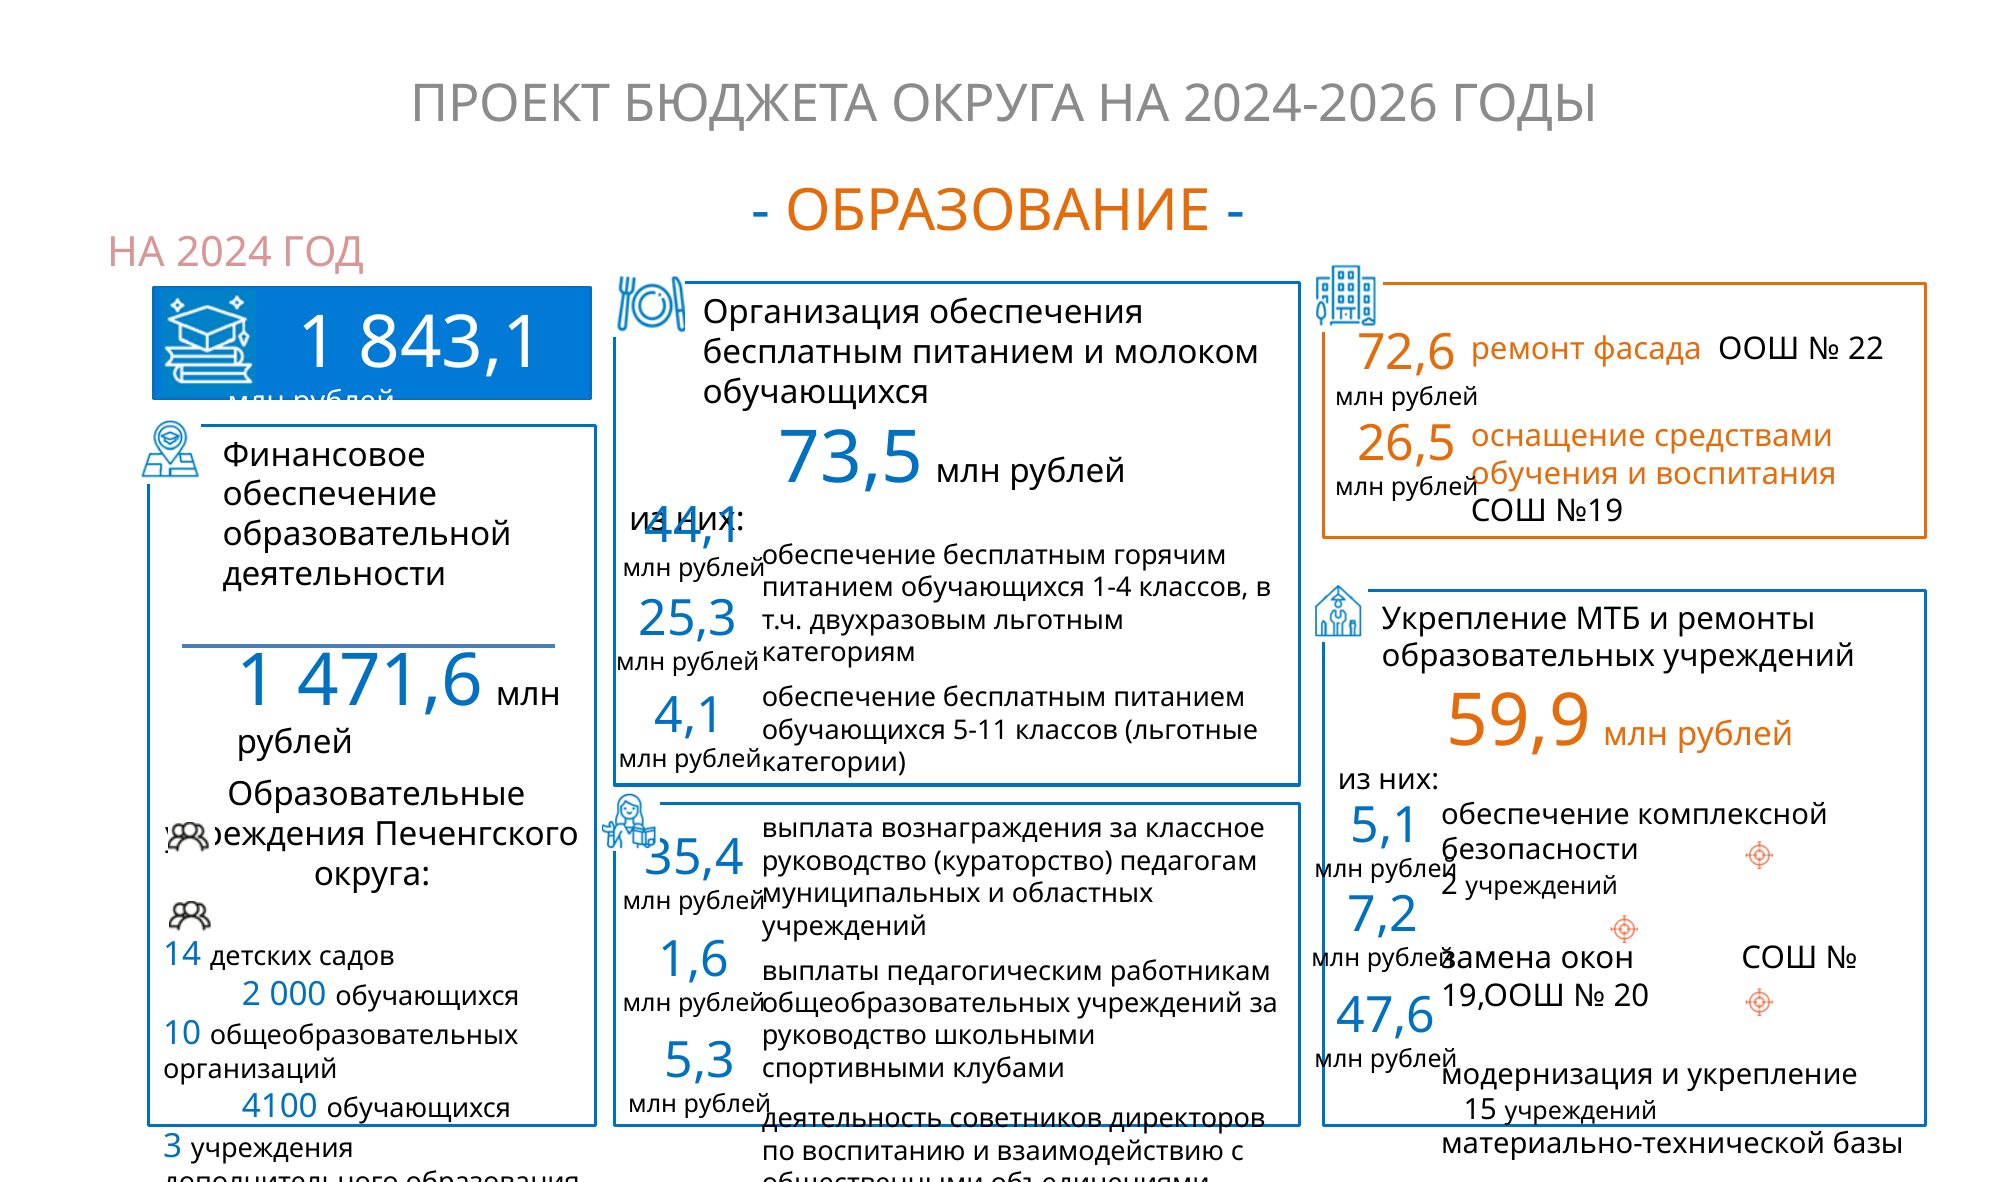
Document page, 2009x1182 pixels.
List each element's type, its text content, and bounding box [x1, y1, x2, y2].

text_box 4,1 млн рублей [603, 675, 777, 780]
text_box 5,3 млн рублей [613, 1019, 787, 1125]
text_box - ОБРАЗОВАНИЕ - [448, 164, 1548, 249]
text_box 25,3 млн рублей [601, 578, 775, 683]
picture [164, 293, 254, 385]
text_box 47,6 млн рублей [1299, 974, 1473, 1080]
title ПРОЕКТ БЮДЖЕТА ОКРУГА НА 2024-2026 ГОДЫ [100, 47, 1908, 154]
text_box 72,6 млн рублей [1320, 312, 1494, 402]
picture [1610, 909, 1639, 945]
picture [1313, 585, 1368, 643]
picture [1744, 982, 1773, 1018]
text_box 5,1 млн рублей [1299, 785, 1473, 890]
text_box Финансовое обеспечение образовательной деятельности 1 471,6 млн рублей Образовательные учреждения Печенгского округа: 14 детских садов 2 000 обучающихся 10 общеобразовательных организаций 4100 обучающихся 3 учреждения дополнительного образования [146, 423, 598, 1128]
picture [1315, 254, 1384, 332]
text_box выплата вознаграждения за классное руководство (кураторство) педагогам муниципальных и областных учреждений выплаты педагогическим работникам общеобразовательных учреждений за руководство школьными спортивными клубами деятельность советников директоров по воспитанию и взаимодействию с общественными объединениями [612, 801, 1301, 1128]
text_box 7,2 млн рублей [1296, 874, 1470, 979]
picture [169, 900, 217, 934]
text_box 44,1 млн рублей [607, 484, 781, 590]
picture [167, 822, 216, 855]
picture [609, 276, 686, 337]
picture [139, 419, 201, 484]
text_box НА 2024 ГОД [82, 217, 390, 282]
text_box 1 843,1 млн рублей [152, 285, 593, 401]
text_box Организация обеспечения бесплатным питанием и молоком обучающихся 73,5 млн рублей из них: обеспечение бесплатным горячим питанием обучающихся 1-4 классов, в т.ч. двухразовым льготным категориям обеспечение бесплатным питанием обучающихся 5-11 классов (льготные категории) обеспечение бесплатным молоком учащихся 1-4 классов [612, 281, 1301, 787]
text_box 35,4 млн рублей [607, 817, 781, 919]
text_box 1,6 млн рублей [607, 919, 781, 1025]
text_box Укрепление МТБ и ремонты образовательных учреждений 59,9 млн рублей из них: обеспечение комплексной безопасности 2 учреждений замена окон СОШ № 19,ООШ № 20 модернизация и укрепление 15 учреждений материально-технической базы [1321, 588, 1928, 1128]
picture [1744, 835, 1773, 872]
text_box ремонт фасада ООШ № 22 оснащение средствами обучения и воспитания СОШ №19 [1321, 281, 1928, 540]
text_box 26,5 млн рублей [1320, 402, 1494, 508]
picture [602, 790, 661, 851]
